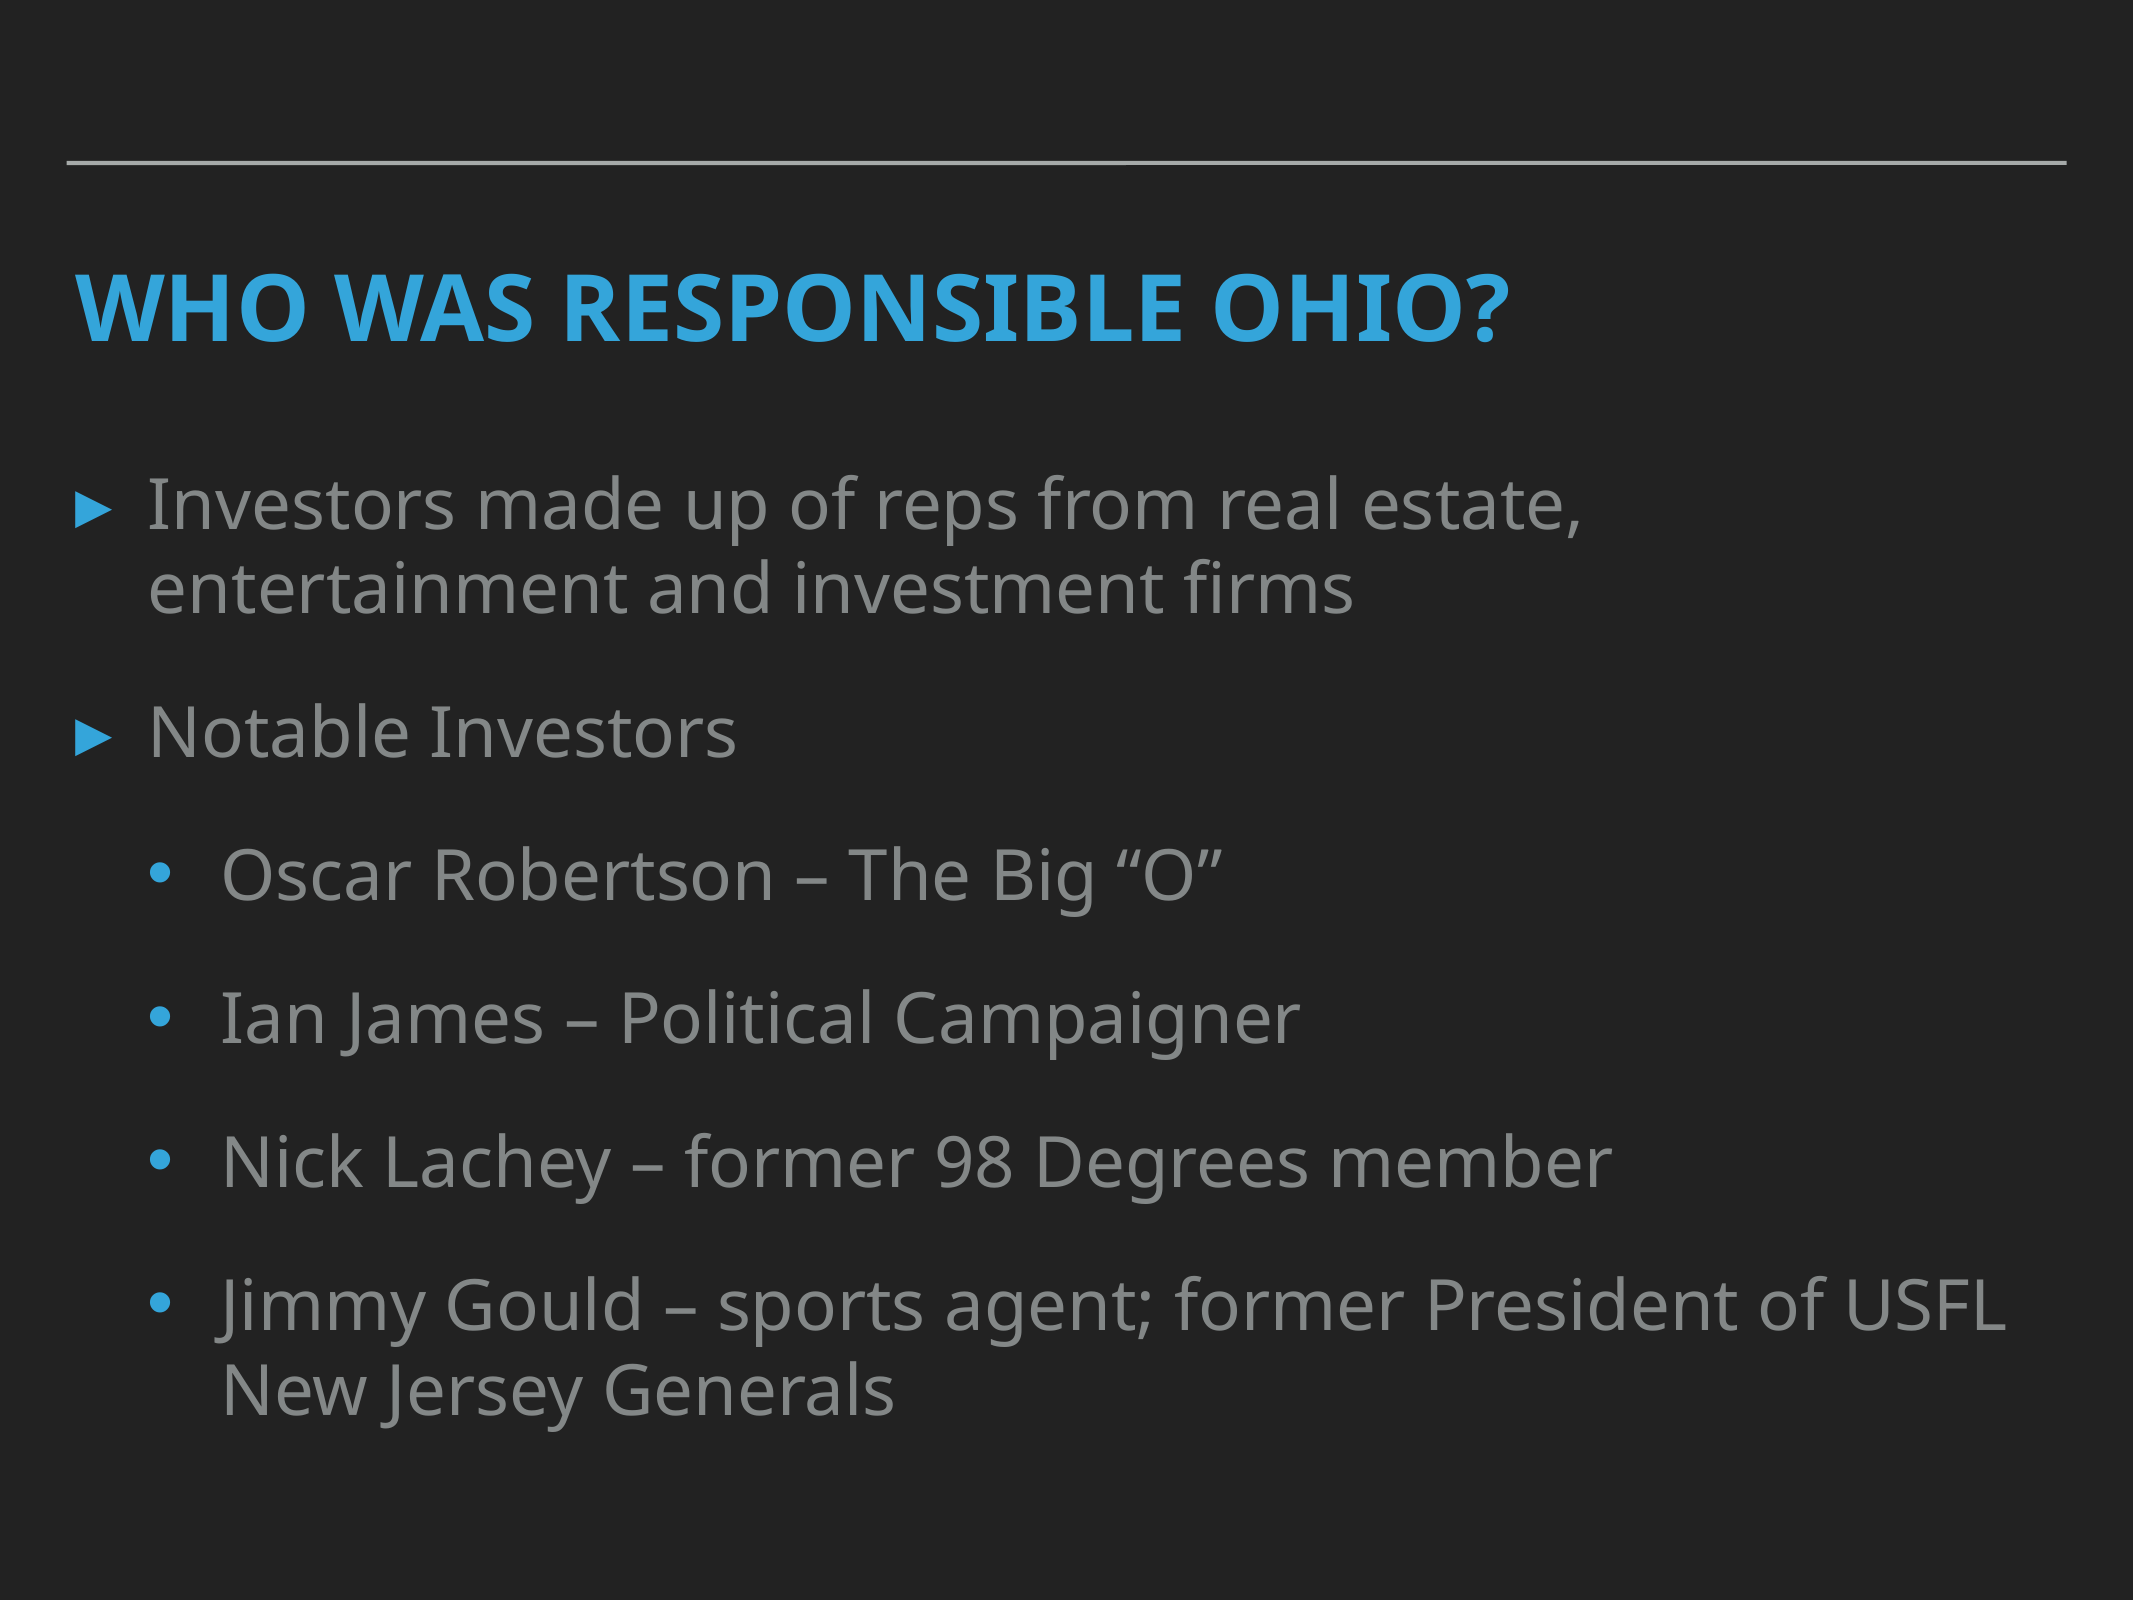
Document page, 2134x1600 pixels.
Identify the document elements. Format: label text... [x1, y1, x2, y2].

title Who was responsible Ohio? [66, 251, 2068, 372]
list Investors made up of reps from real estate, entertainment and investment firms Notable Investors Oscar Robertson – The Big “O” Ian James – Political Campaigner Nick Lachey – former 98 Degrees member Jimmy Gould – sports agent; former President of USFL New Jersey Generals [66, 449, 2068, 1453]
